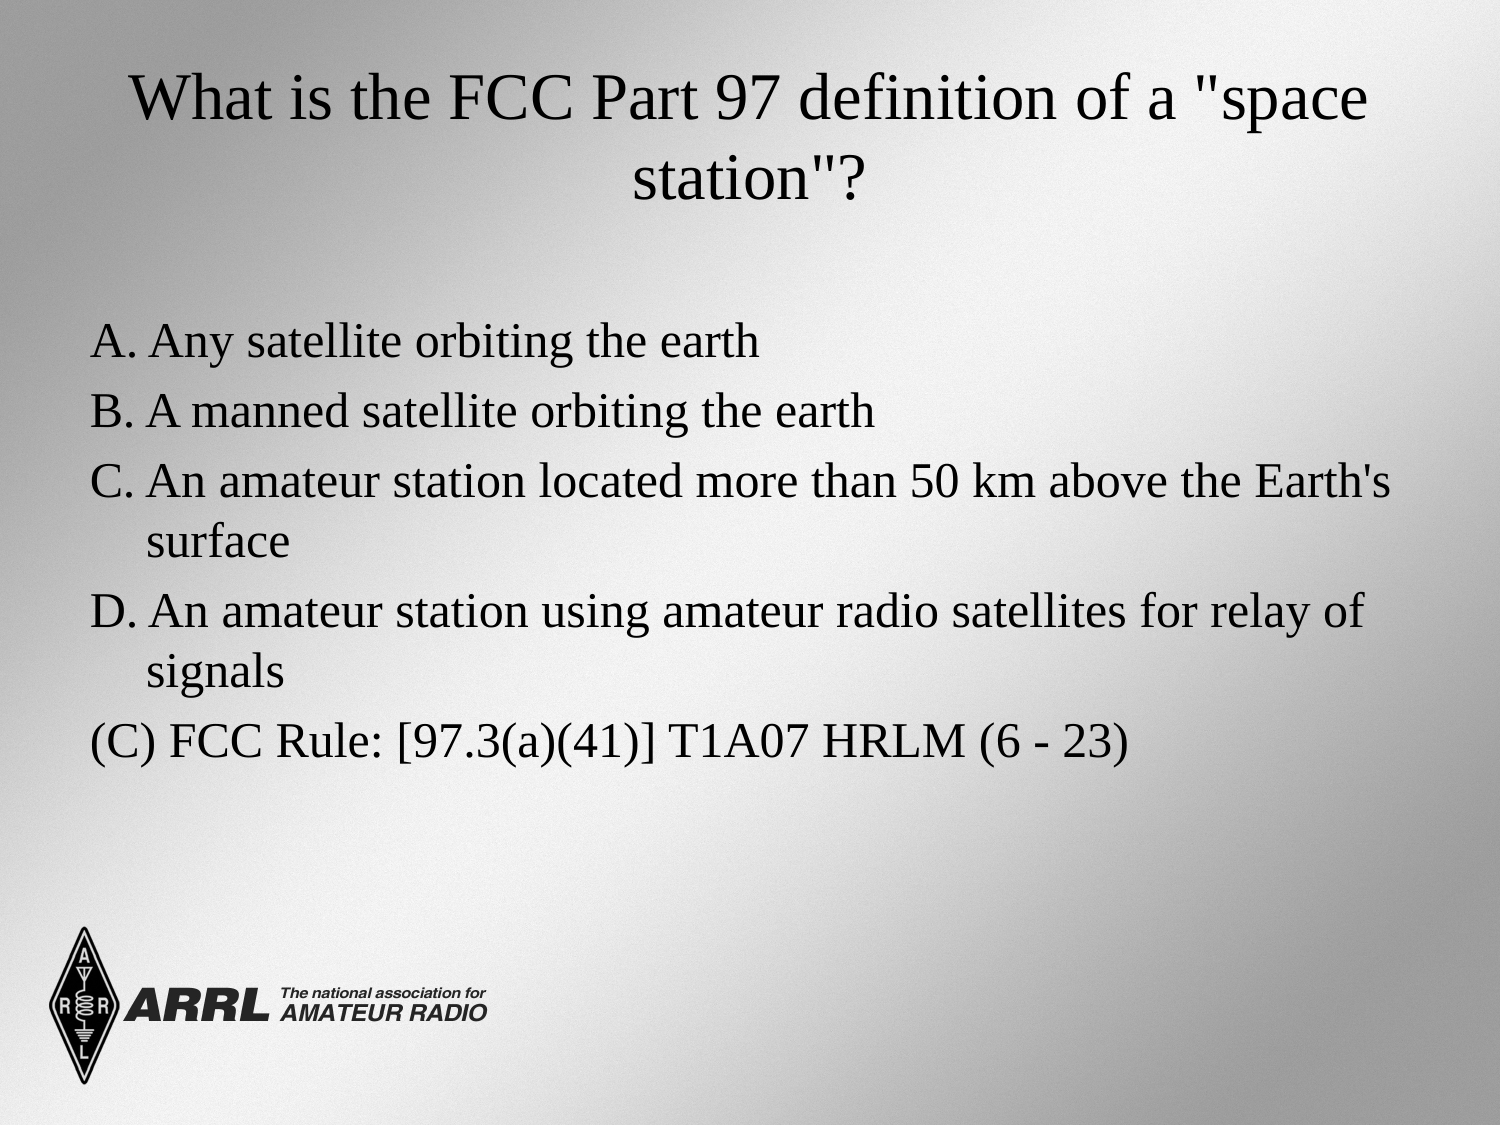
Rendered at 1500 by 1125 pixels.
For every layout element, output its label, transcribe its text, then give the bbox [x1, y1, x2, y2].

list A. Any satellite orbiting the earth B. A manned satellite orbiting the earth C. An amateur station located more than 50 km above the Earth's surface D. An amateur station using amateur radio satellites for relay of signals (C) FCC Rule: [97.3(a)(41)] T1A07 HRLM (6 - 23) [75, 299, 1425, 1005]
title What is the FCC Part 97 definition of a "space station"? [75, 45, 1425, 233]
picture [0, 0, 1500, 1125]
